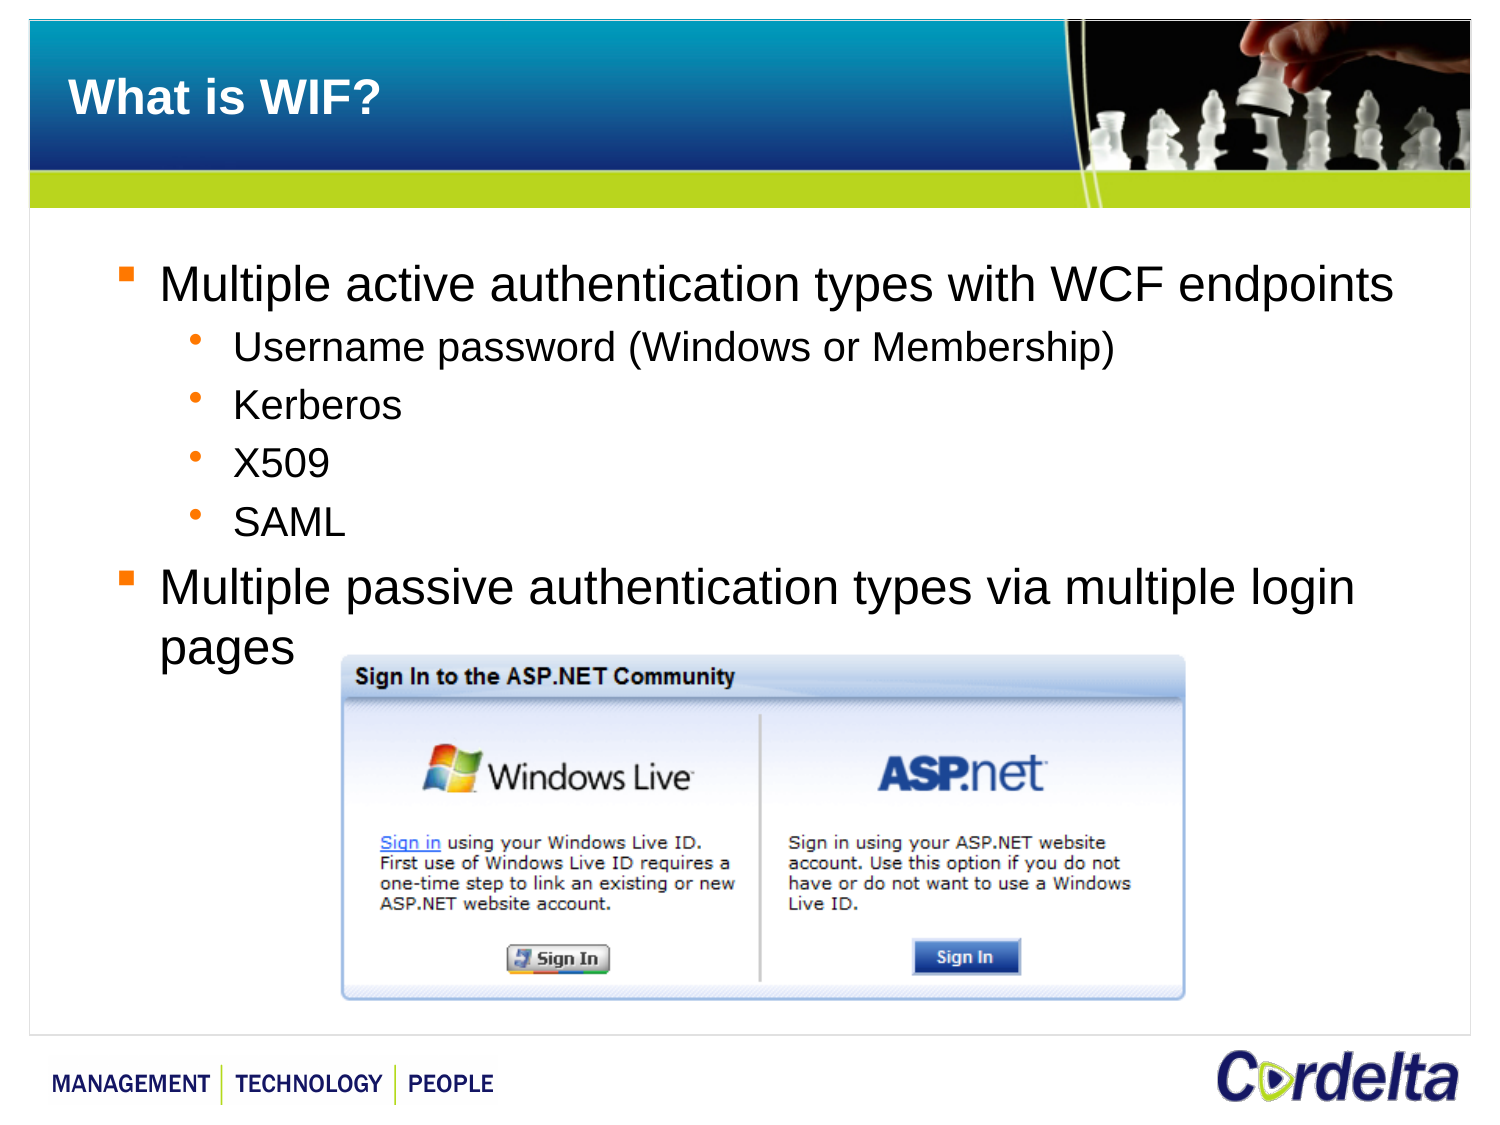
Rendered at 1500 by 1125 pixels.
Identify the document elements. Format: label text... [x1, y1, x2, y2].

picture [30, 21, 1470, 208]
title What is WIF? [53, 57, 1010, 143]
picture [48, 1055, 498, 1105]
picture [1207, 1046, 1469, 1104]
picture [324, 633, 1200, 1016]
picture [28, 19, 1472, 208]
list Multiple active authentication types with WCF endpoints Username password (Windows or Membership) Kerberos X509 SAML Multiple passive authentication types via multiple login pages [100, 243, 1436, 1000]
